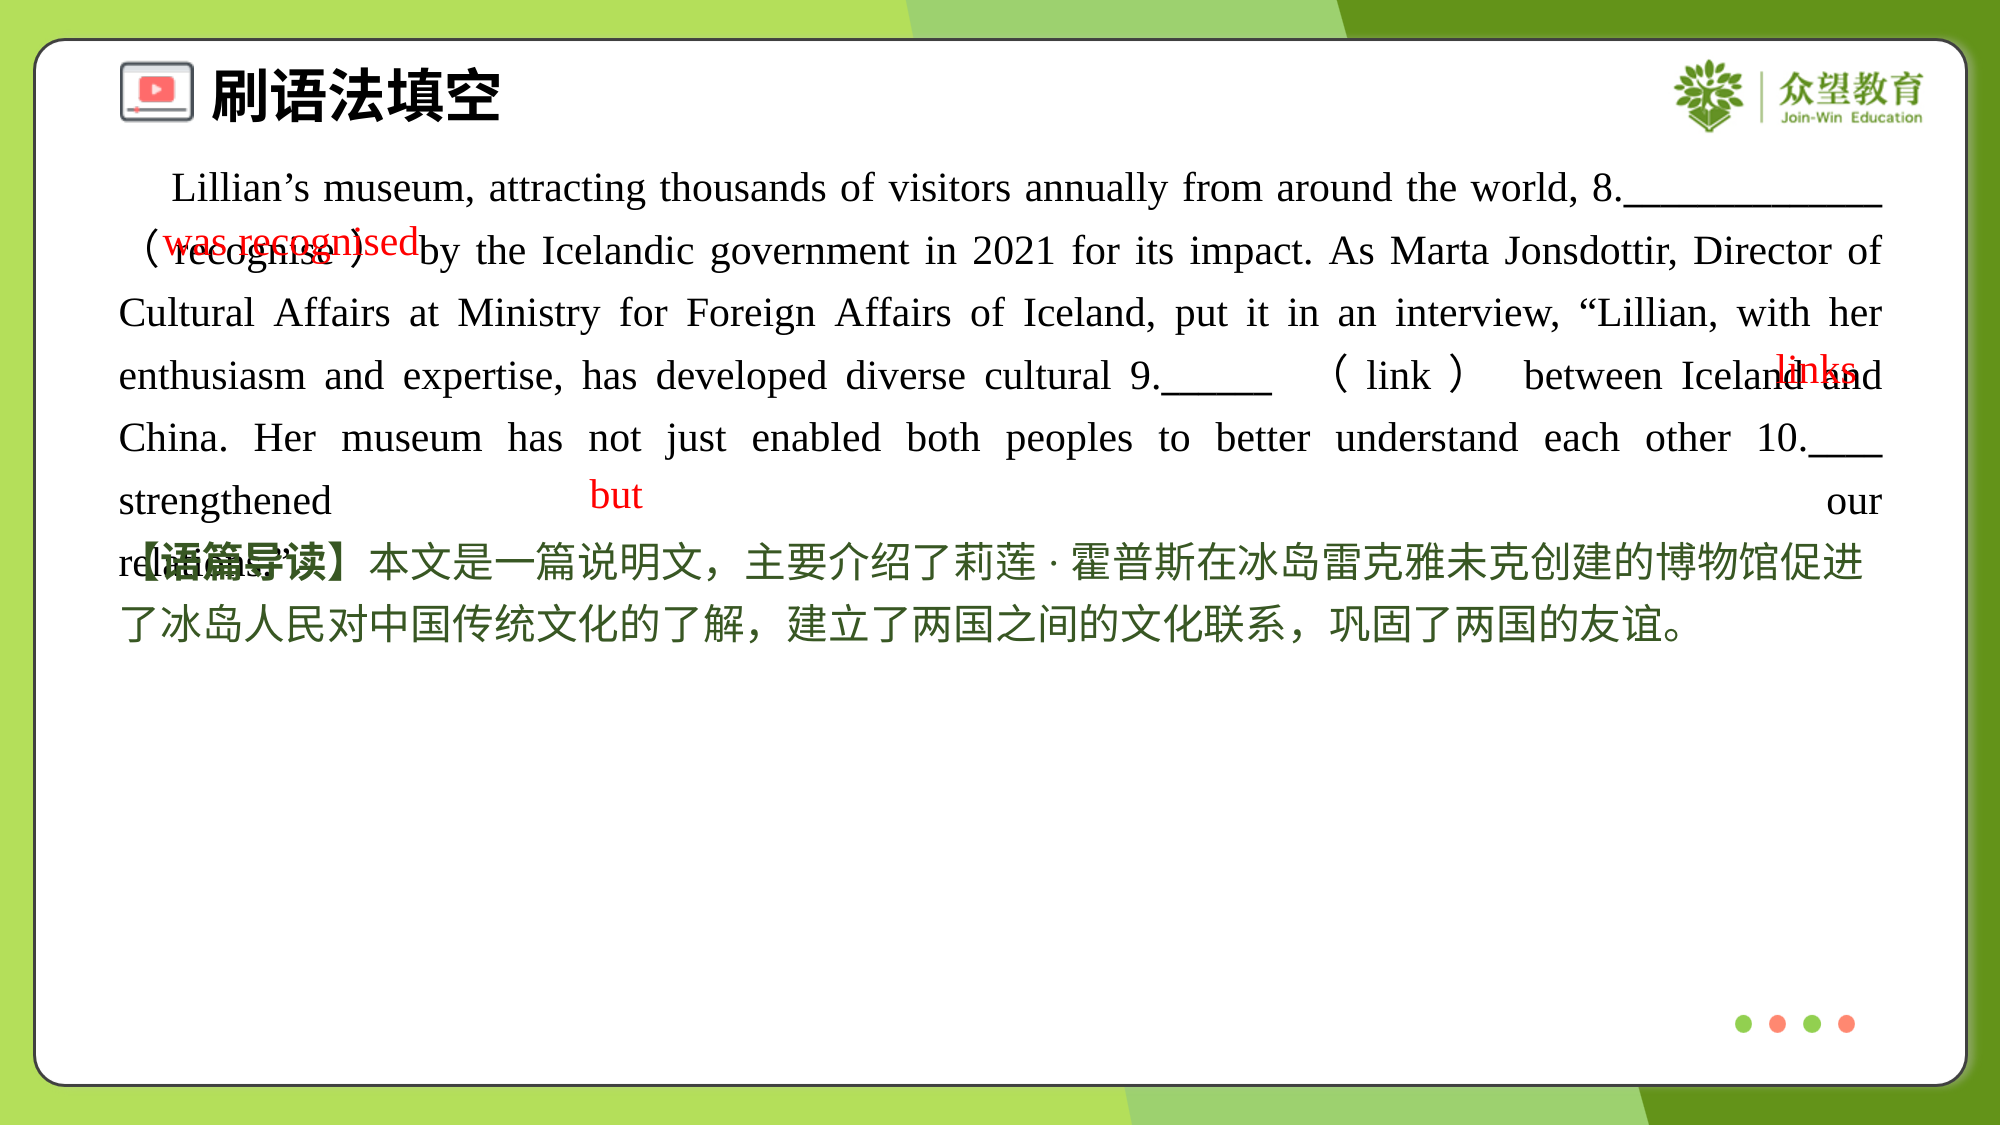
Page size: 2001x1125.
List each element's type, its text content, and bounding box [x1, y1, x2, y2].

text_box but [585, 453, 648, 512]
picture [0, 0, 2000, 1125]
text_box Lillian’s museum, attracting thousands of visitors annually from around the world, 8.______________ （recognise） by the Icelandic government in 2021 for its impact. As Marta Jonsdottir, Director of Cultural Affairs at Ministry for Foreign Affairs of Iceland, put it in an interview, “Lillian, with her enthusiasm and expertise, has developed diverse cultural 9.______ （link） between Iceland and China. Her museum has not just enabled both peoples to better understand each other 10.____ strengthened our relations.”#3 [118, 147, 1883, 517]
text_box was recognised [153, 201, 429, 259]
text_box 【语篇导读】本文是一篇说明文，主要介绍了莉莲·霍普斯在冰岛雷克雅未克创建的博物馆促进了冰岛人民对中国传统文化的了解，建立了两国之间的文化联系，巩固了两国的友谊。 [118, 522, 1883, 644]
text_box links [1771, 328, 1862, 387]
